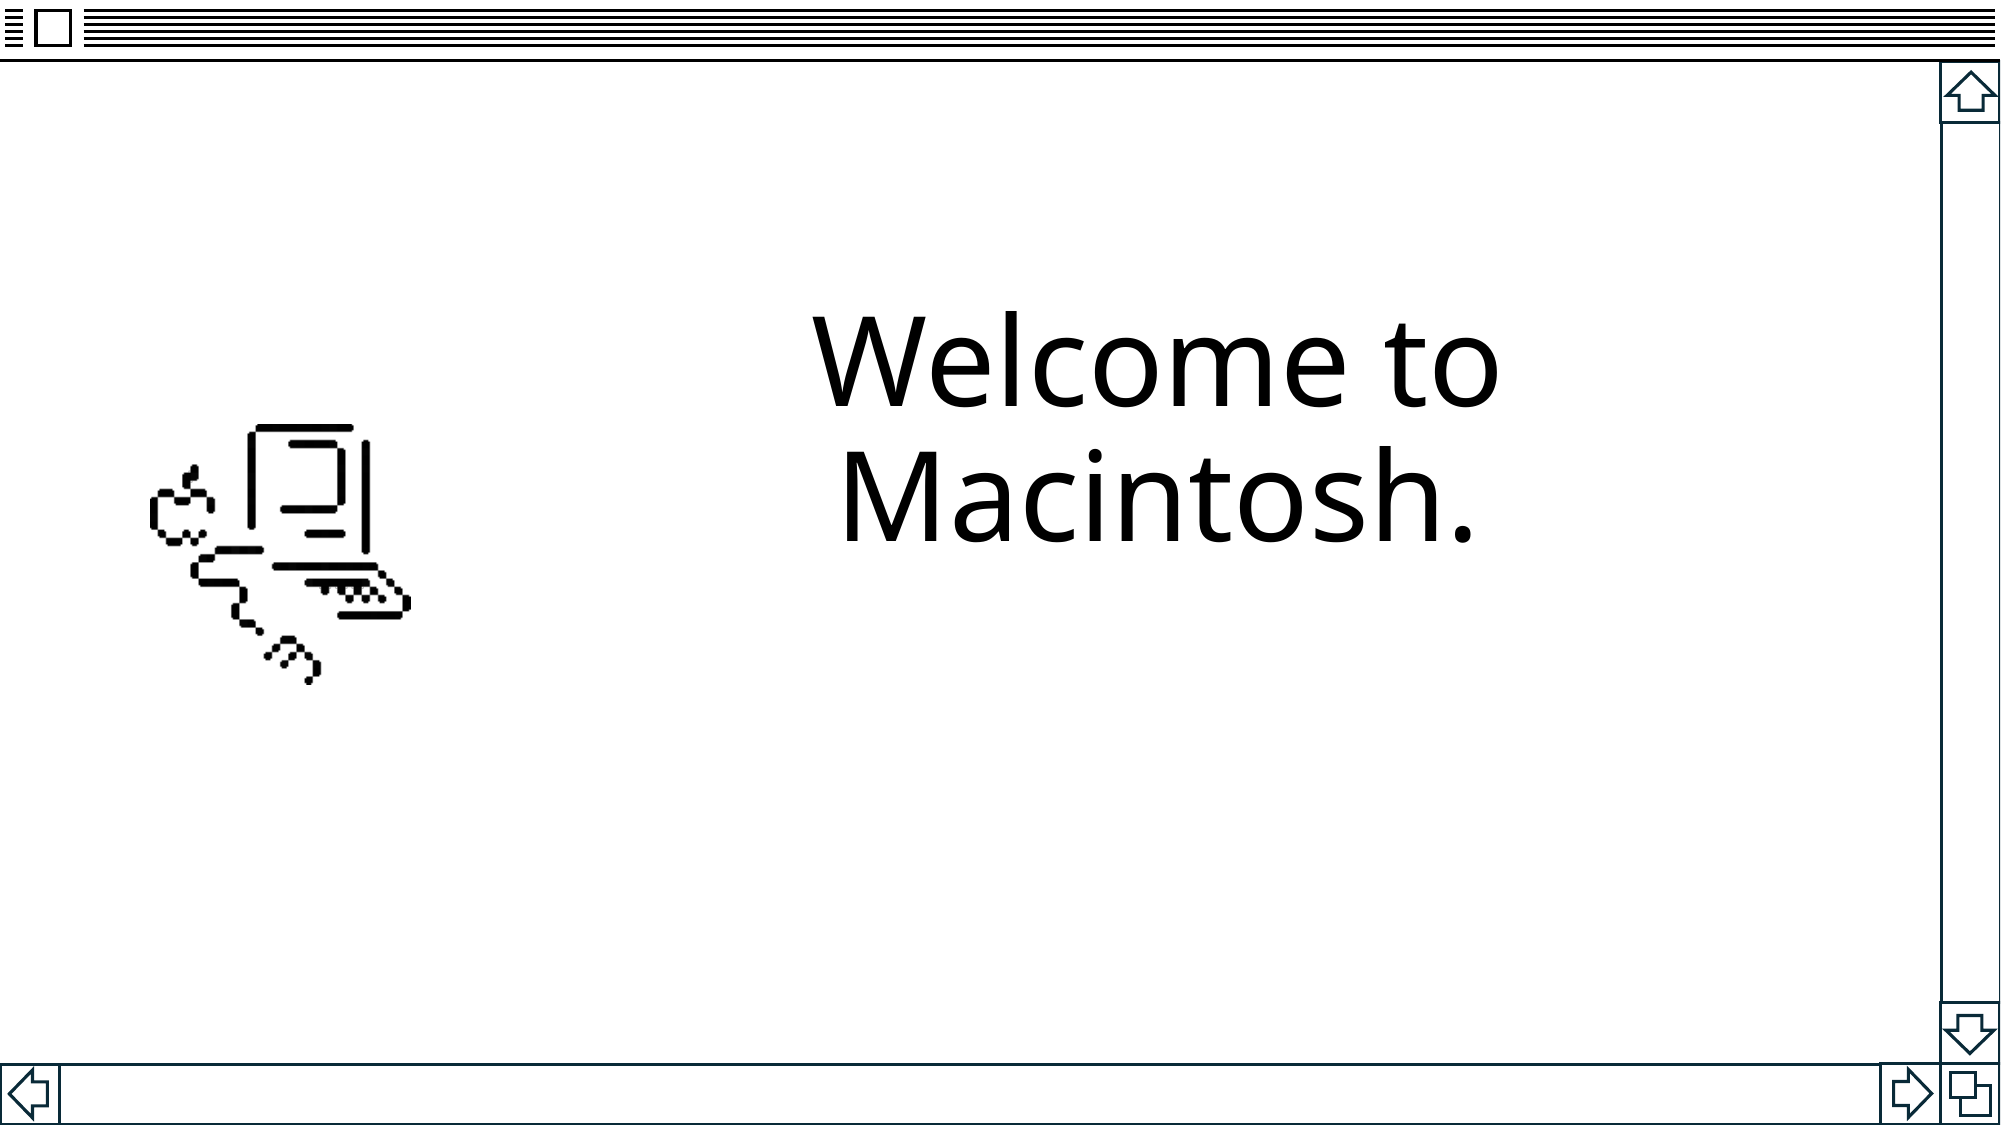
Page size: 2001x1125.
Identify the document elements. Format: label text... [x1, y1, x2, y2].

picture [150, 424, 411, 685]
title Welcome to Macintosh. [512, 425, 1805, 576]
